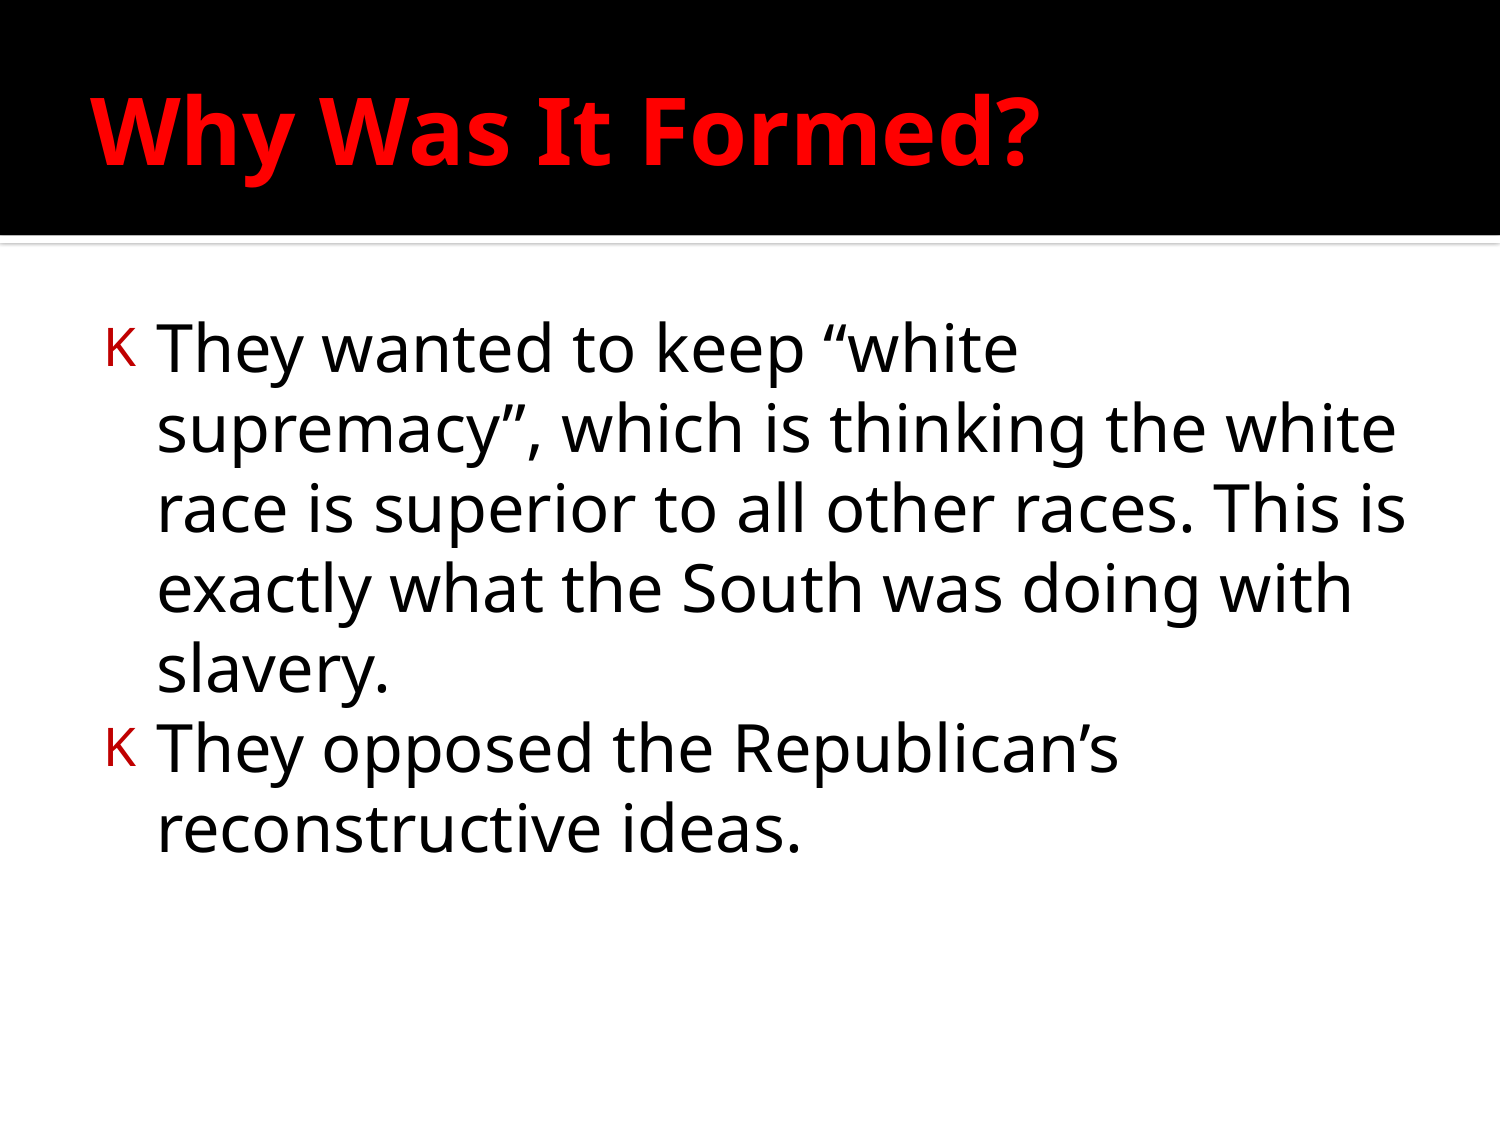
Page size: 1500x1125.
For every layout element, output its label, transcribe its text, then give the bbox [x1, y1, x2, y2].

title Why Was It Formed? [75, 25, 1425, 231]
list They wanted to keep “white supremacy”, which is thinking the white race is superior to all other races. This is exactly what the South was doing with slavery. They opposed the Republican’s reconstructive ideas. [75, 291, 1425, 1050]
